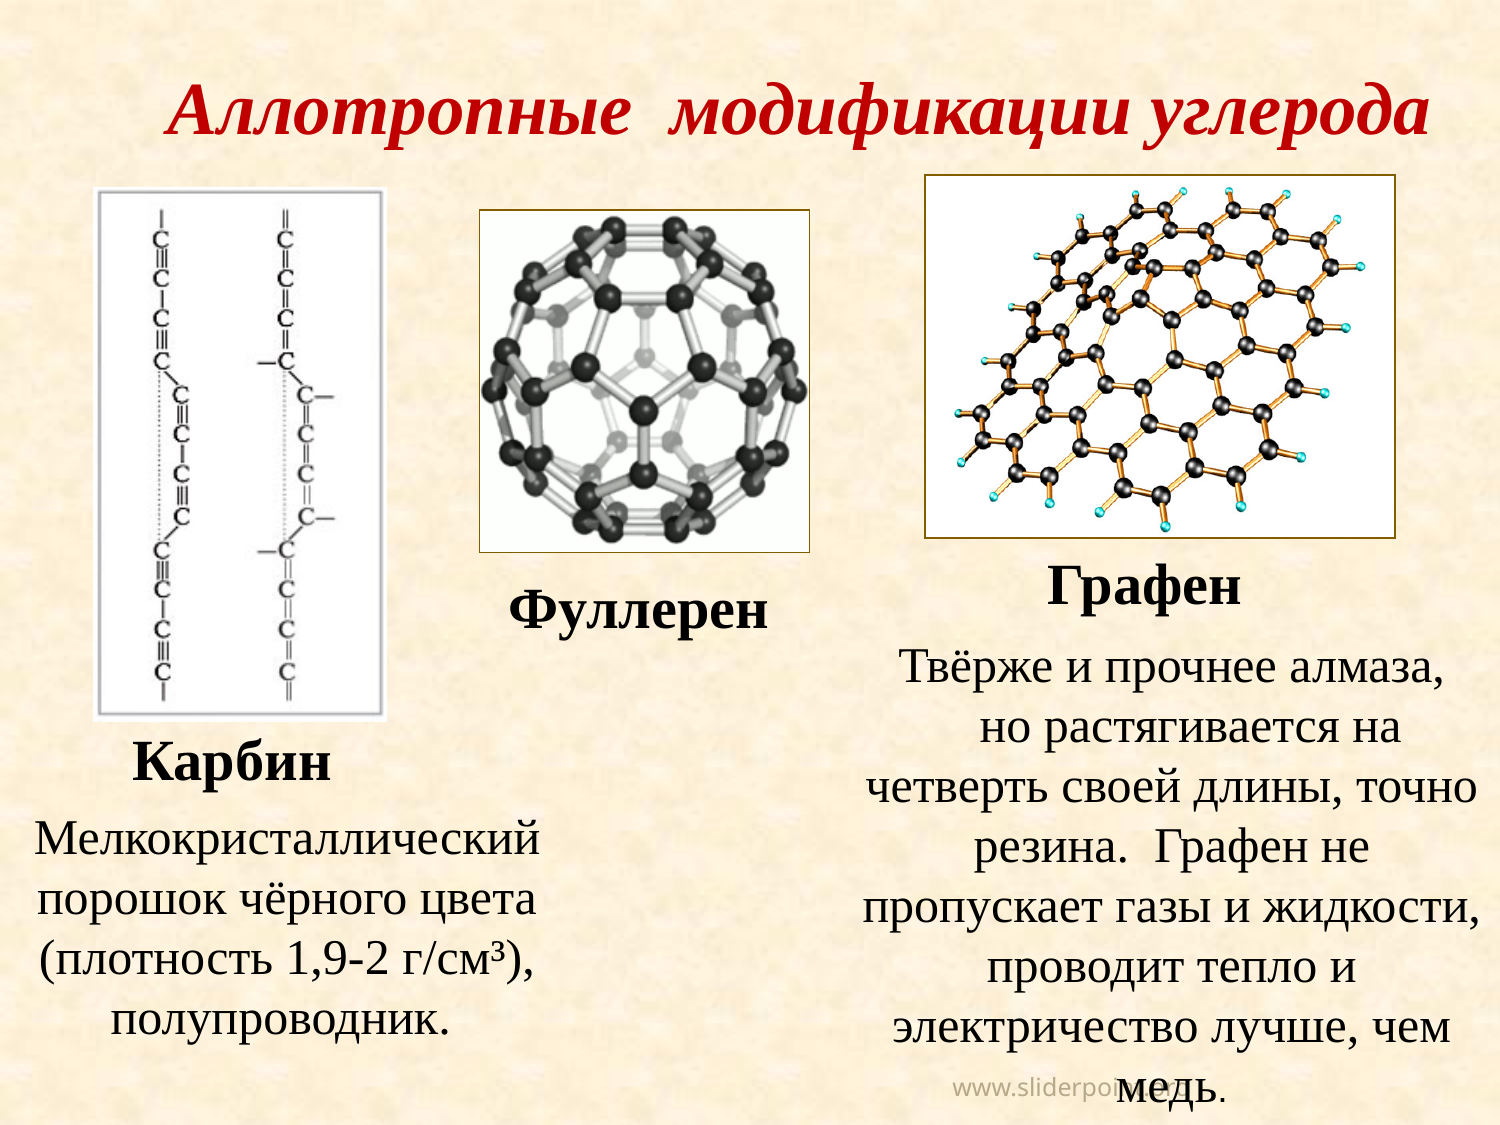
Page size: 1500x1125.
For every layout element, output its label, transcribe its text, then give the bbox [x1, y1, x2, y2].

text_box Графен [1032, 549, 1258, 624]
footer www.sliderpoint.org [937, 1034, 1413, 1113]
text_box Карбин [117, 734, 357, 796]
text_box Фуллерен [493, 564, 785, 648]
picture [0, 0, 1500, 1125]
title Аллотропные модификации углерода [152, 45, 1466, 164]
text_box Твёрже и прочнее алмаза, но растягивается на четверть своей длины, точно резина. Графен не пропускает газы и жидкости, проводит тепло и электричество лучше, чем медь. [843, 625, 1500, 1120]
text_box Мелкокристаллический порошок чёрного цвета (плотность 1,9-2 г/см³), полупроводник. [0, 796, 575, 1052]
